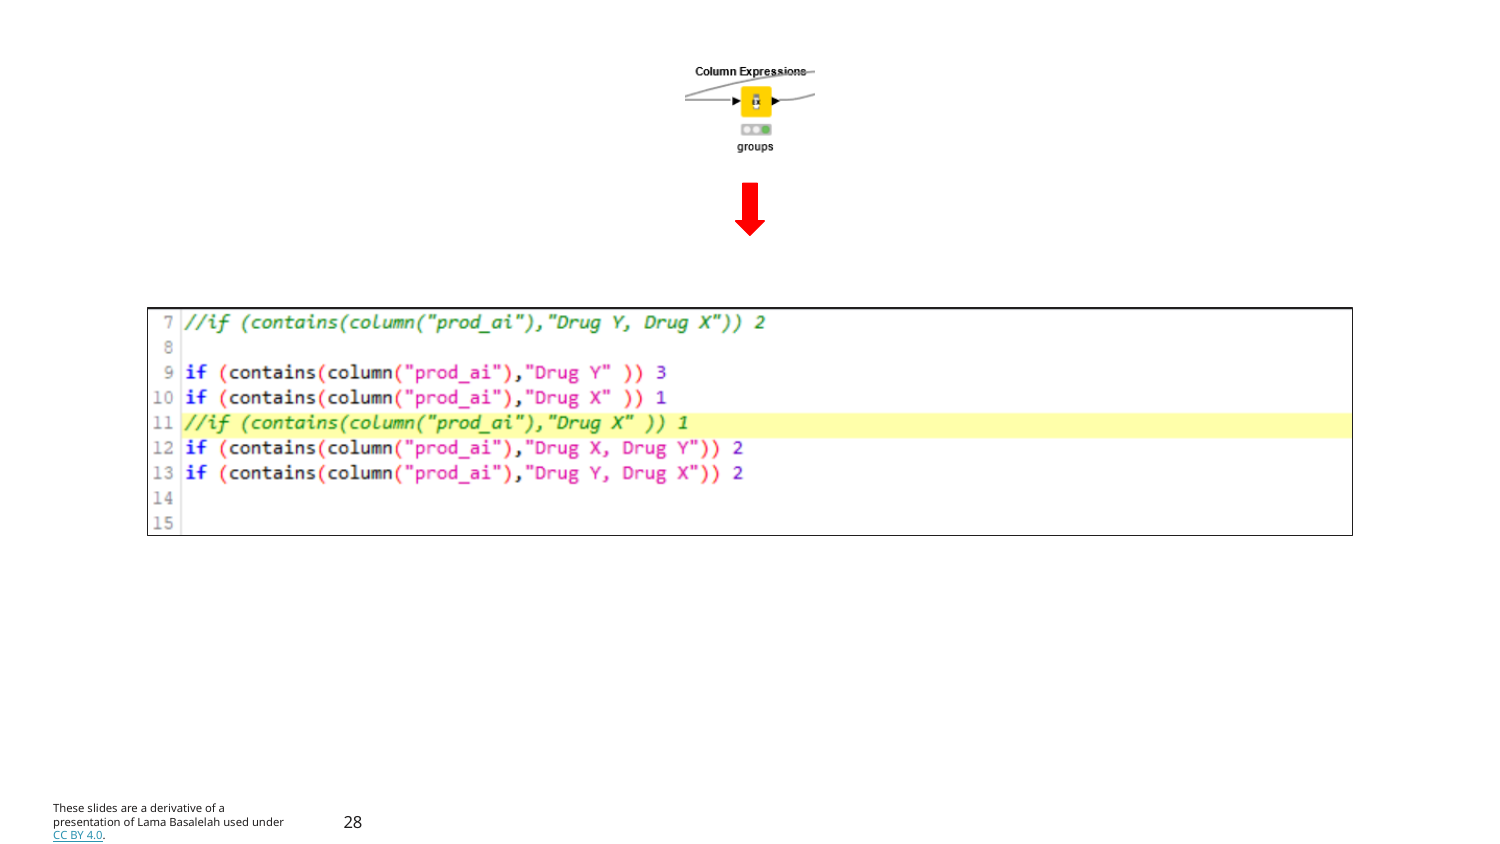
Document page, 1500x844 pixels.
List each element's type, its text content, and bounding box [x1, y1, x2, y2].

picture [148, 308, 1352, 535]
text_box [735, 183, 765, 236]
picture [685, 48, 815, 160]
slide_number 28 [305, 804, 401, 843]
